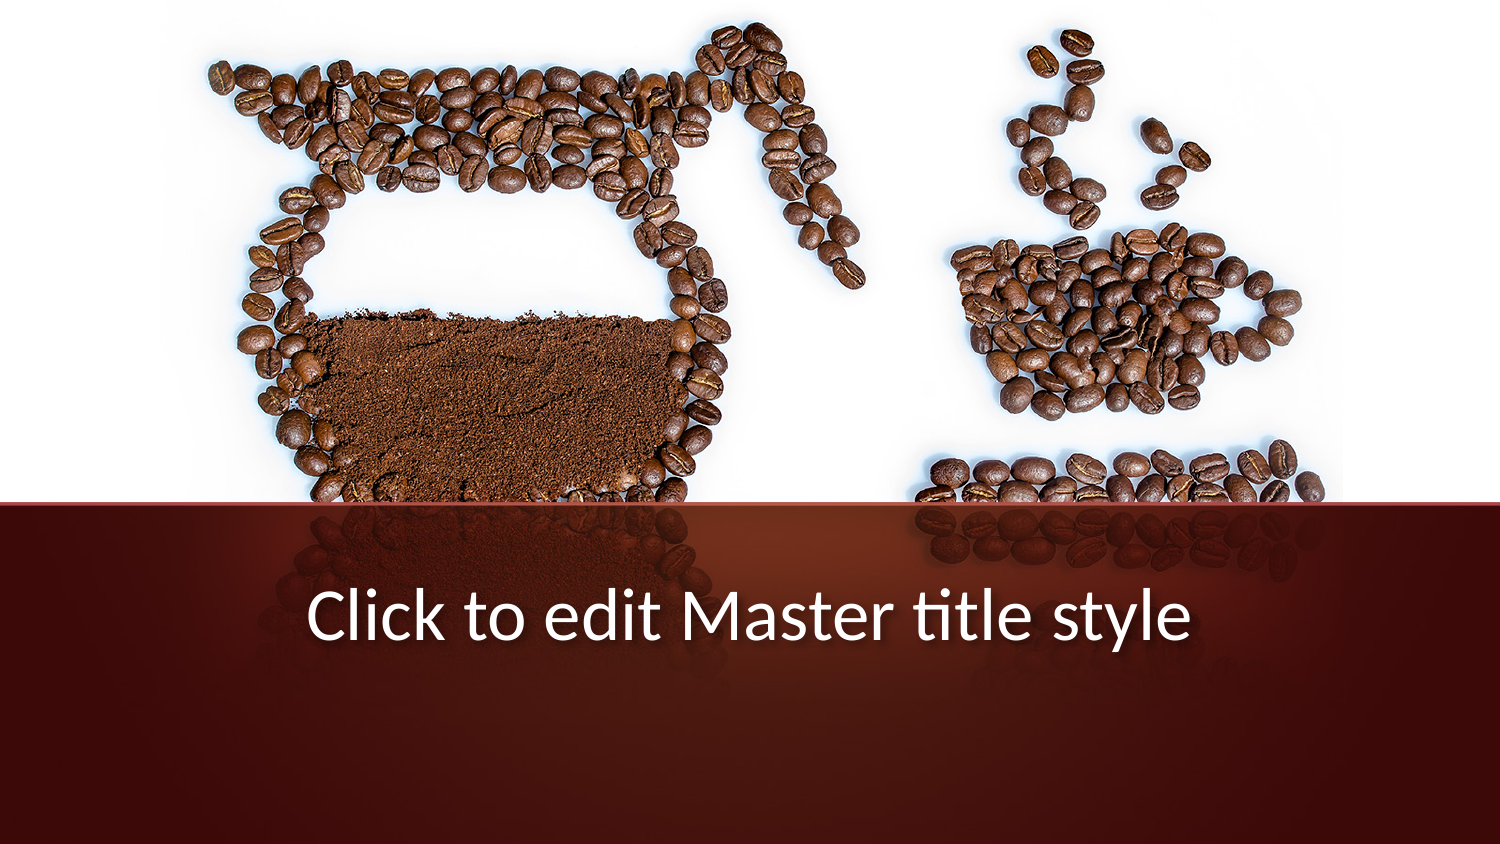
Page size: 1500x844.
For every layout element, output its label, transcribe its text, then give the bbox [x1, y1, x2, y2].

picture [0, 0, 1500, 844]
title Click to edit Master title style [73, 547, 1427, 674]
